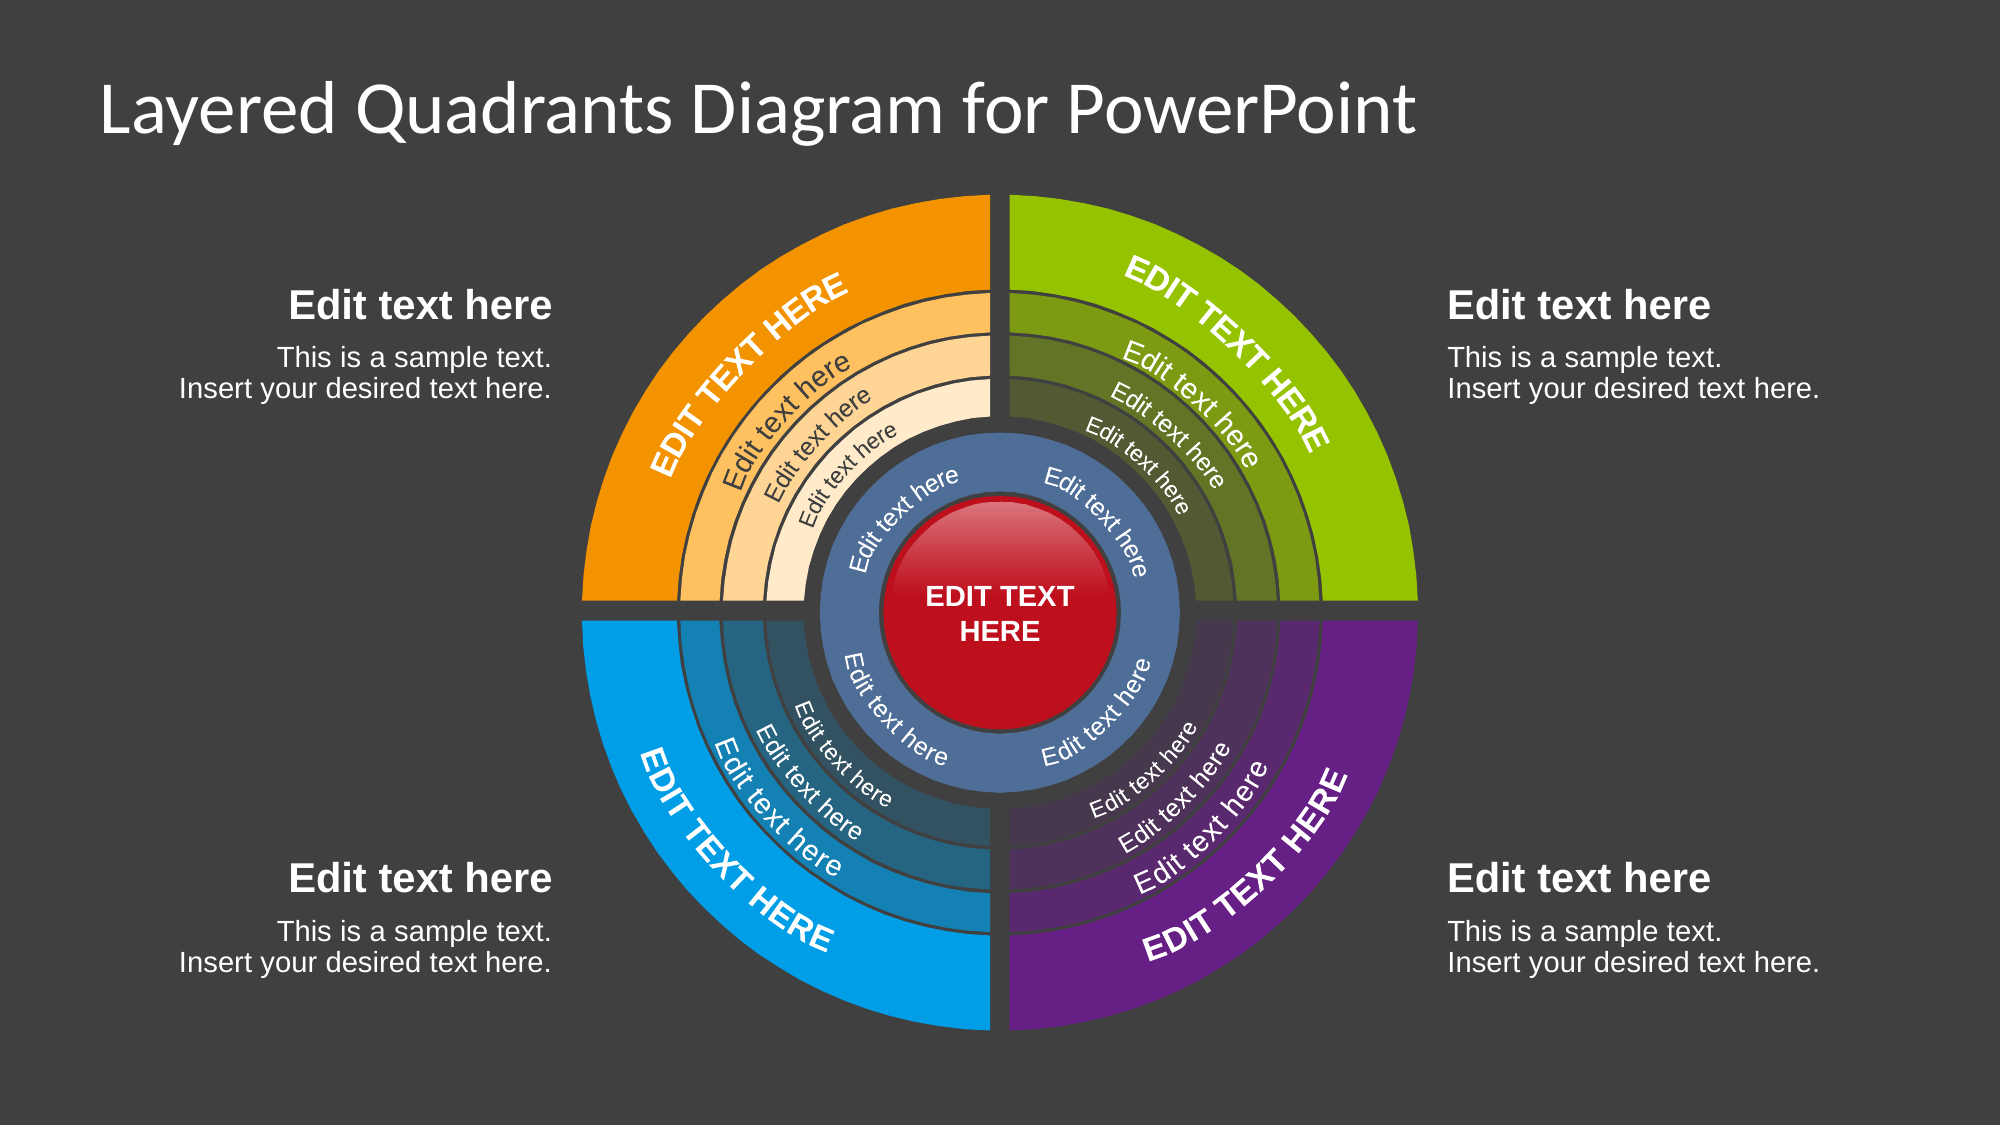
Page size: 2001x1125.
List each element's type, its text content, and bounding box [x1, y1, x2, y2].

text_box [723, 335, 991, 601]
text_box [680, 292, 991, 601]
text_box [1009, 620, 1277, 890]
text_box Edit text here [1432, 270, 1837, 335]
text_box [1009, 620, 1234, 847]
text_box [819, 432, 1180, 793]
text_box This is a sample text. Insert your desired text here. [163, 335, 568, 413]
text_box Edit text here [163, 843, 568, 909]
text_box [766, 379, 991, 601]
text_box Edit text here [1432, 843, 1837, 909]
text_box This is a sample text. Insert your desired text here. [1432, 909, 1837, 987]
text_box [582, 620, 991, 1031]
text_box [582, 194, 991, 601]
text_box This is a sample text. Insert your desired text here. [163, 909, 568, 987]
title Layered Quadrants Diagram for PowerPoint [99, 45, 1900, 162]
text_box Edit text here [163, 270, 568, 335]
text_box [680, 620, 991, 933]
text_box [766, 620, 991, 847]
text_box [1009, 292, 1320, 601]
text_box This is a sample text. Insert your desired text here. [1432, 335, 1837, 413]
text_box [1009, 379, 1234, 601]
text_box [883, 495, 1117, 730]
text_box [1009, 194, 1418, 601]
text_box [1009, 620, 1320, 933]
text_box [1009, 335, 1277, 601]
text_box [1009, 620, 1418, 1031]
text_box [723, 620, 991, 890]
